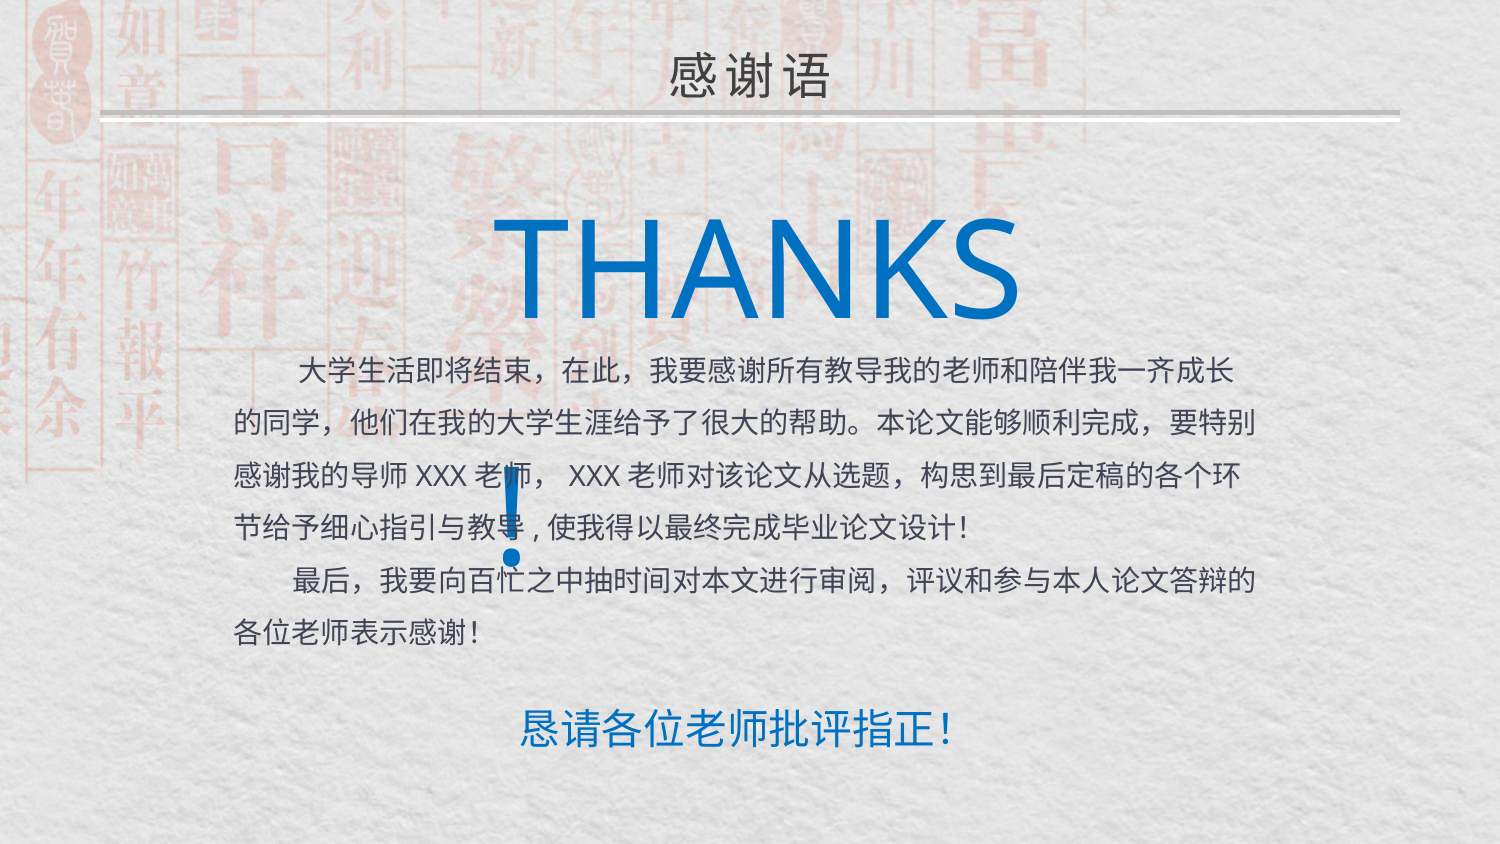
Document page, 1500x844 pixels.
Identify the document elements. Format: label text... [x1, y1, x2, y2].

text_box 感谢语 [653, 37, 847, 91]
text_box THANKS! [478, 91, 1061, 327]
picture [0, 0, 1500, 844]
text_box 大学生活即将结束，在此，我要感谢所有教导我的老师和陪伴我一齐成长的同学，他们在我的大学生涯给予了很大的帮助。本论文能够顺利完成，要特别感谢我的导师XXX老师，XXX老师对该论文从选题，构思到最后定稿的各个环节给予细心指引与教导,使我得以最终完成毕业论文设计！ 最后，我要向百忙之中抽时间对本文进行审阅，评议和参与本人论文答辩的各位老师表示感谢！ [218, 327, 1275, 657]
text_box 恳请各位老师批评指正！ [503, 670, 1004, 761]
